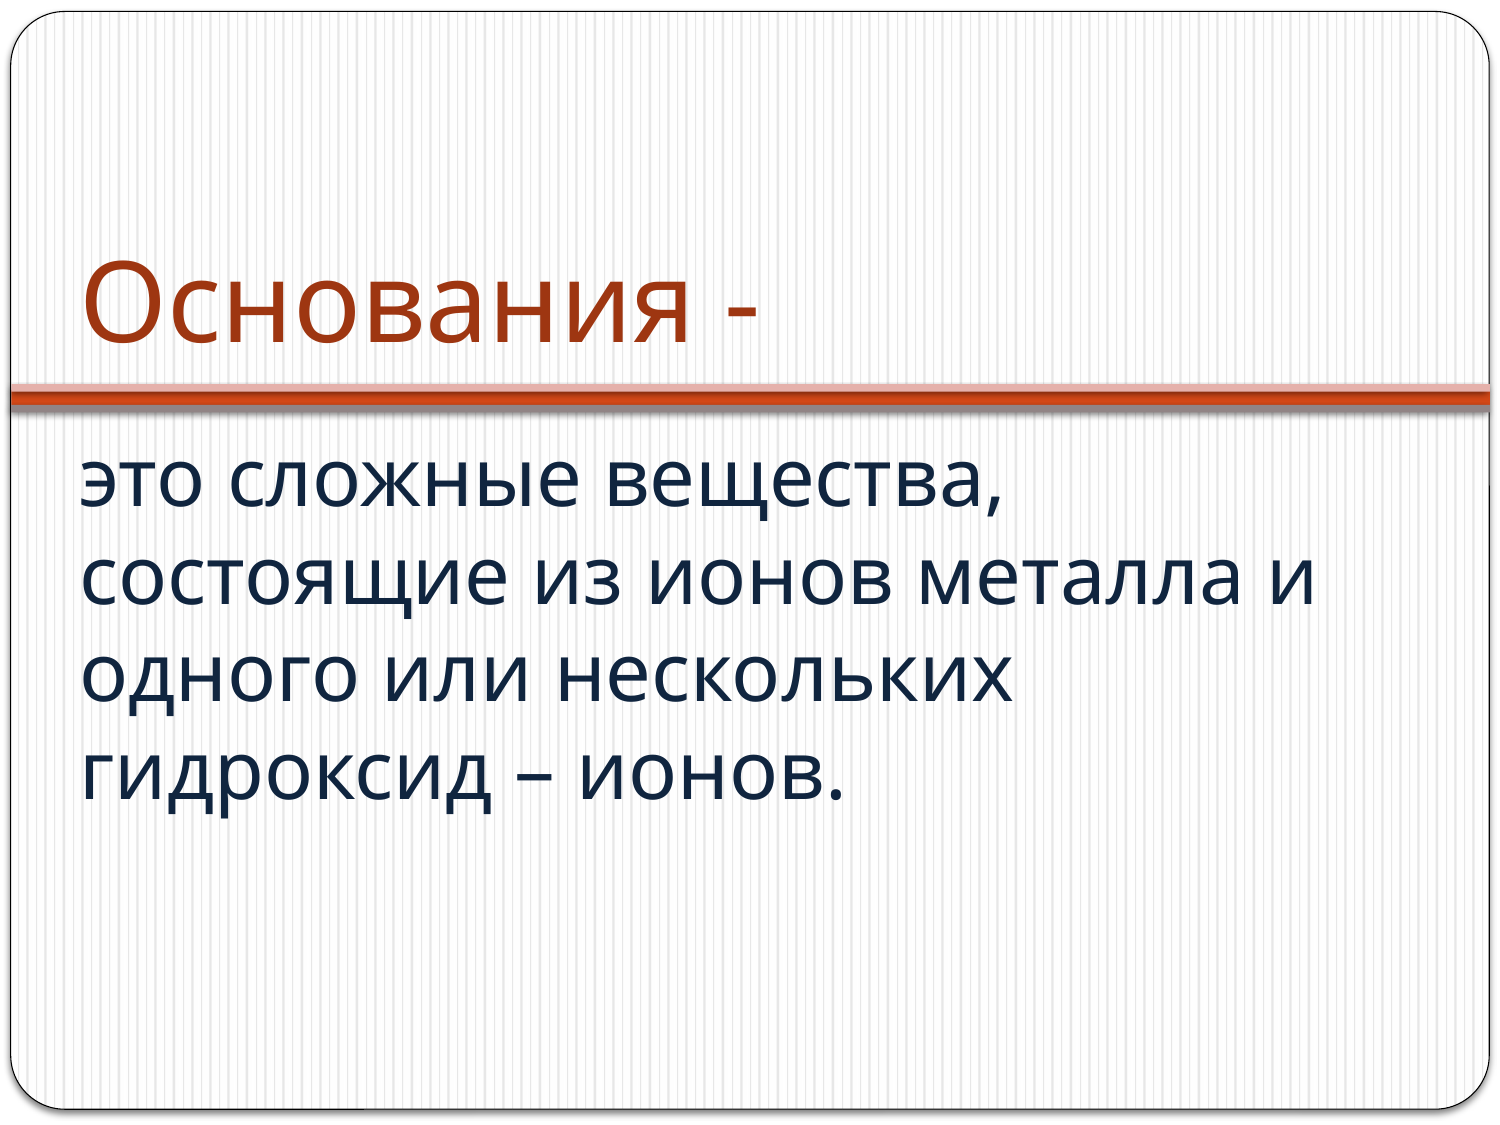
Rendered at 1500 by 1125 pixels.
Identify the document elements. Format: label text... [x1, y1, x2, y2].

title Основания - [64, 156, 1394, 380]
list это сложные вещества, состоящие из ионов металла и одного или нескольких гидроксид – ионов. [64, 417, 1447, 882]
